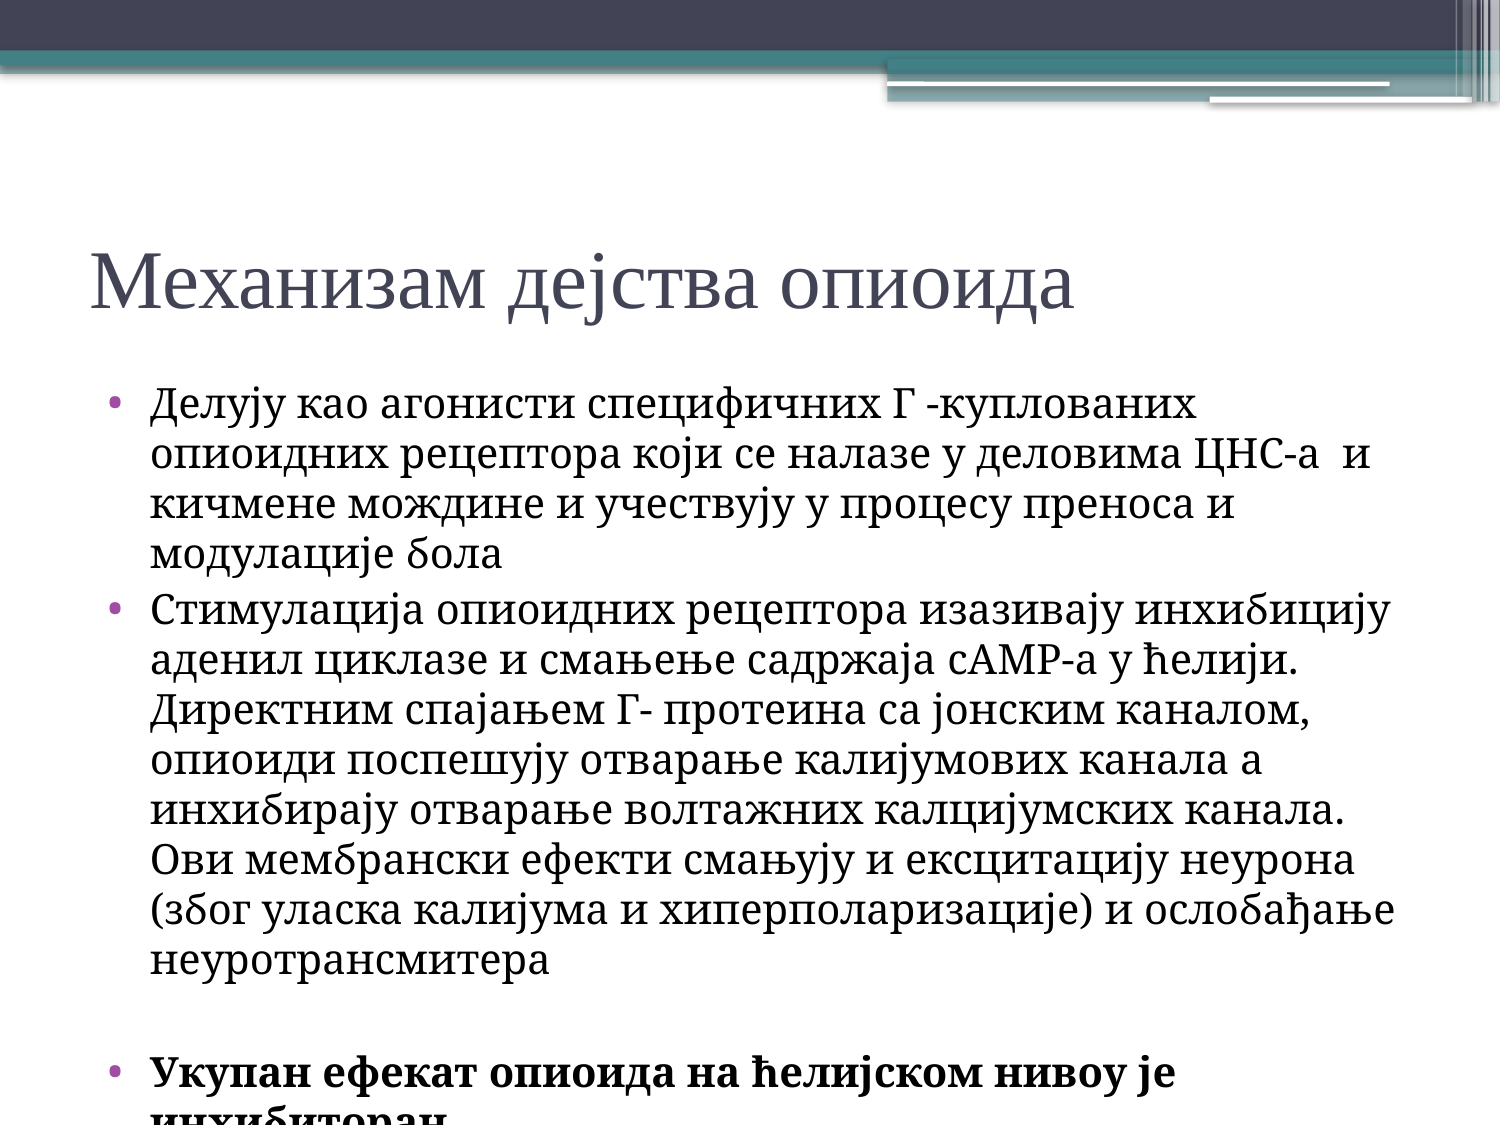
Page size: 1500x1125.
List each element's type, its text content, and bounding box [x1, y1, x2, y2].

list Делују као агонисти специфичних Г -куплованих опиоидних рецептора који се налазе у деловима ЦНС-а и кичмене мождине и учествују у процесу преноса и модулацијe бола Стимулација опиоидних рецептора изазивају инхибицију аденил циклазе и смањење садржаја cАМP-а у ћелији. Директним спајањем Г- протеина са јонским каналом, опиоиди поспешују отварање калијумових канала а инхибирају отварање волтажних калцијумских канала. Ови мембрански ефекти смањују и ексцитацију неурона (због уласка калијума и хиперполаризације) и ослобађање неуротрансмитера Укупан ефекат опиоида на ћелијском нивоу је инхибиторан. [75, 368, 1425, 1079]
title Механизам дејства опиоида [75, 187, 1425, 363]
